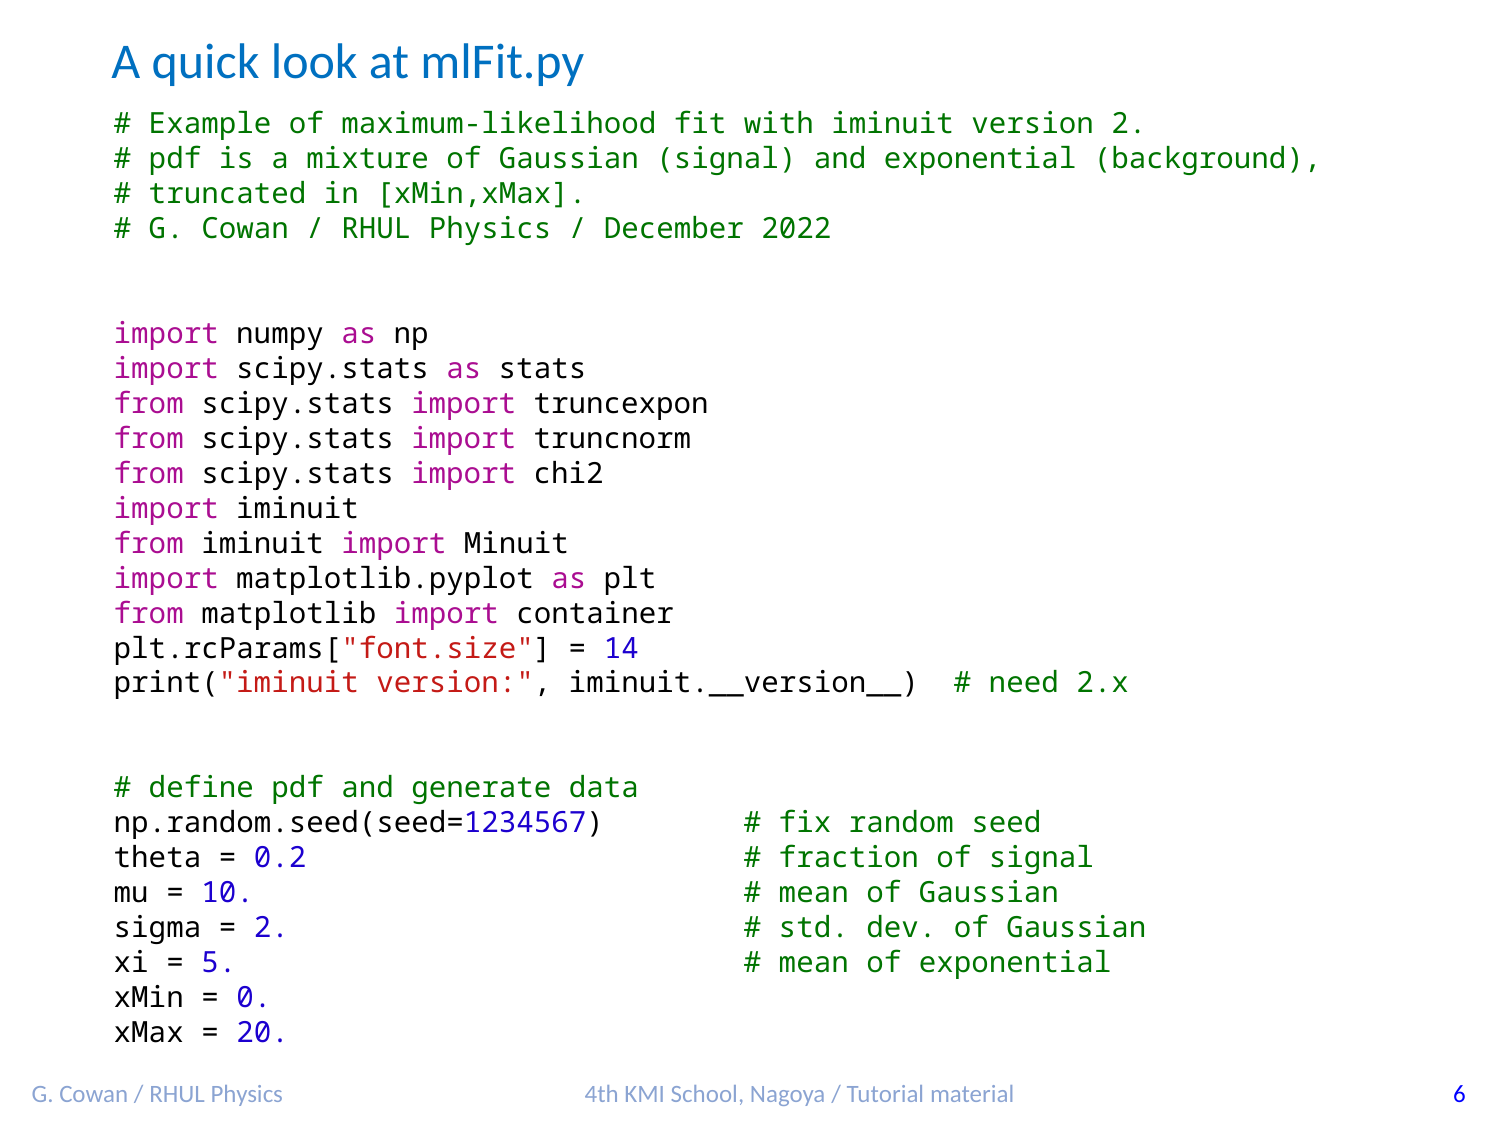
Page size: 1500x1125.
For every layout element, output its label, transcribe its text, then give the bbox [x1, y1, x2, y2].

text_box A quick look at mlFit.py [96, 21, 600, 97]
text_box # Example of maximum-likelihood fit with iminuit version 2. # pdf is a mixture of Gaussian (signal) and exponential (background), # truncated in [xMin,xMax]. # G. Cowan / RHUL Physics / December 2022 import numpy as np import scipy.stats as stats from scipy.stats import truncexpon from scipy.stats import truncnorm from scipy.stats import chi2 import iminuit from iminuit import Minuit import matplotlib.pyplot as plt from matplotlib import container plt.rcParams["font.size"] = 14 print("iminuit version:", iminuit.__version__) # need 2.x # define pdf and generate data np.random.seed(seed=1234567) # fix random seed theta = 0.2 # fraction of signal mu = 10. # mean of Gaussian sigma = 2. # std. dev. of Gaussian xi = 5. # mean of exponential xMin = 0. xMax = 20. [98, 97, 1337, 1056]
slide_number 6 [1262, 1062, 1481, 1123]
footer 4th KMI School, Nagoya / Tutorial material [338, 1062, 1262, 1123]
slide_number G. Cowan / RHUL Physics [16, 1062, 338, 1123]
